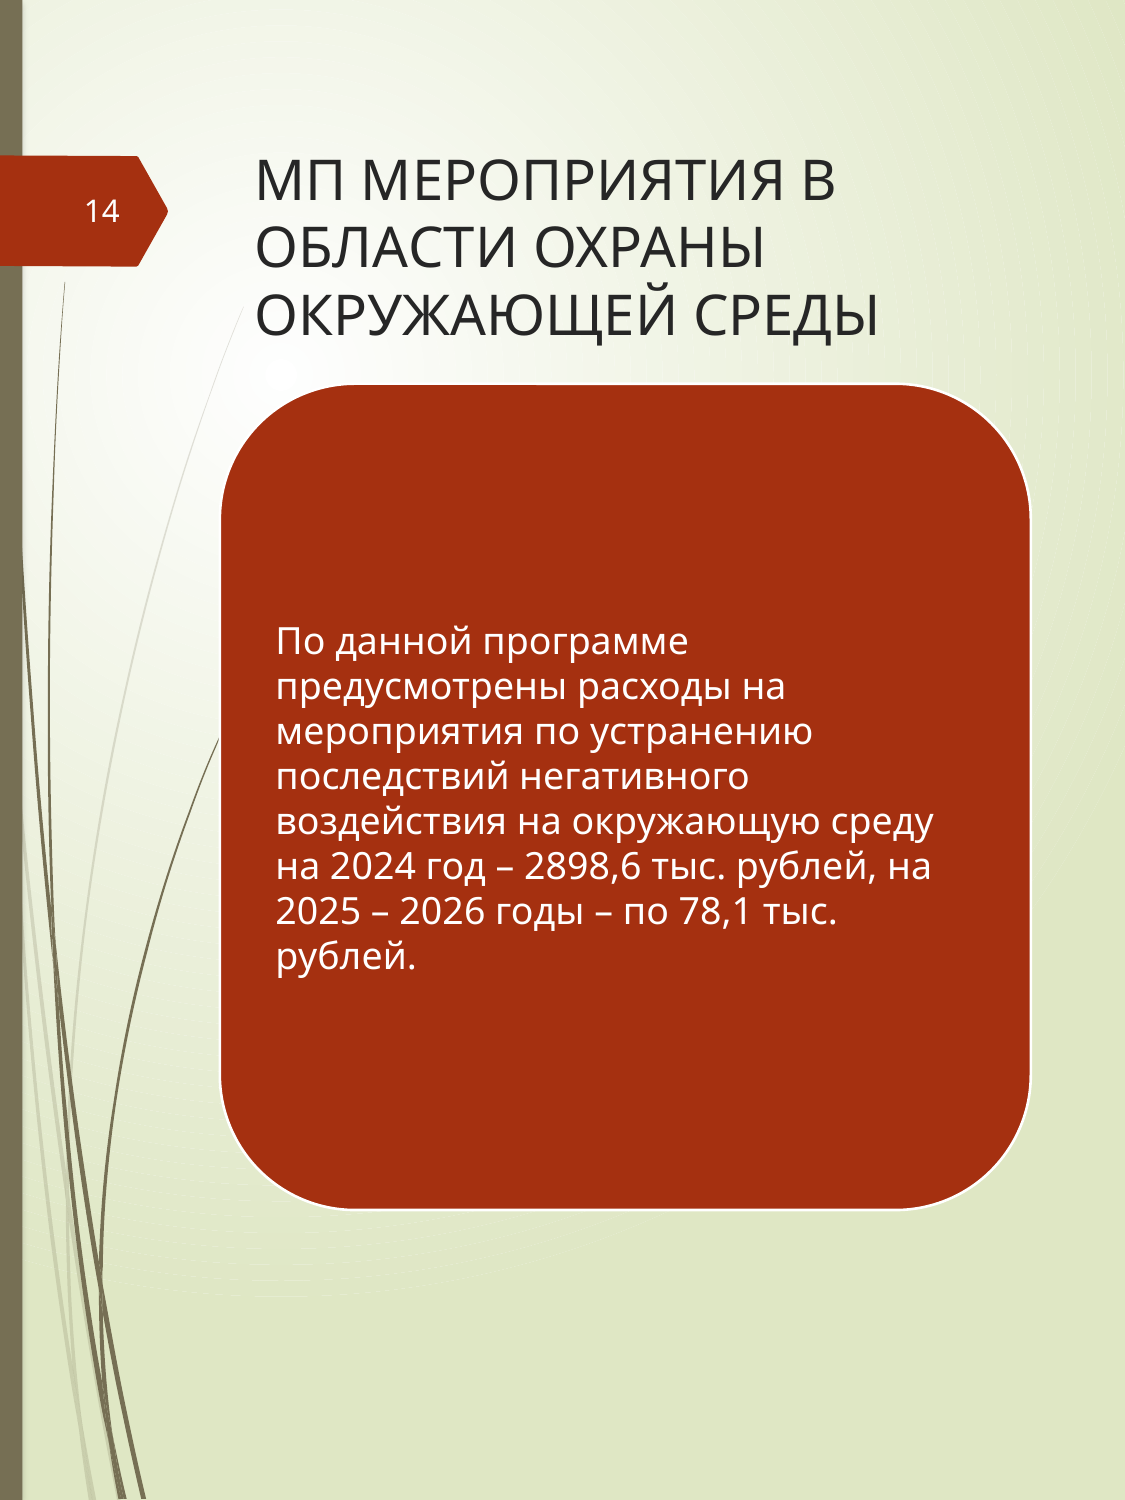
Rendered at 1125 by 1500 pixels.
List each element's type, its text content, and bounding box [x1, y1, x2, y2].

title МП Мероприятия в области охраны окружающей среды [239, 136, 1050, 417]
slide_number 14 [62, 172, 135, 253]
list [219, 383, 1032, 1211]
